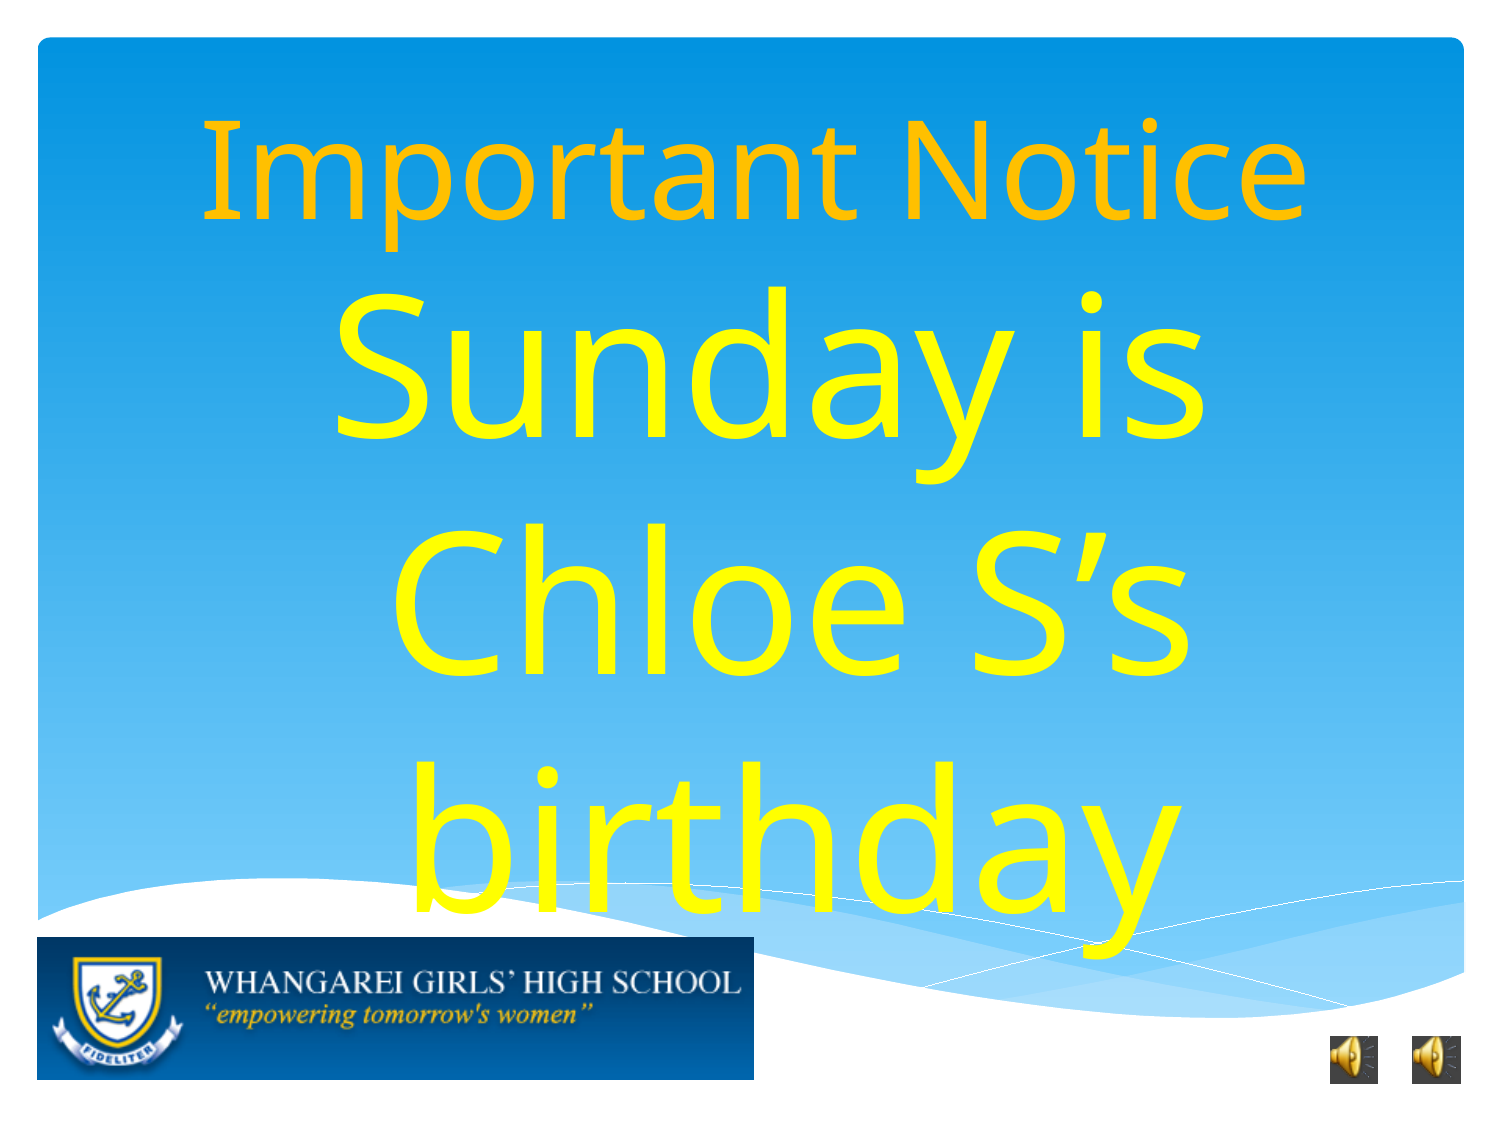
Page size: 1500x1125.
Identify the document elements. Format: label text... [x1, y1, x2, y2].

picture [1411, 1034, 1462, 1086]
picture [37, 937, 754, 1080]
text_box Sunday is Chloe S’s birthday [149, 231, 1391, 963]
text_box Important Notice [149, 37, 1362, 255]
picture [1328, 1034, 1380, 1086]
